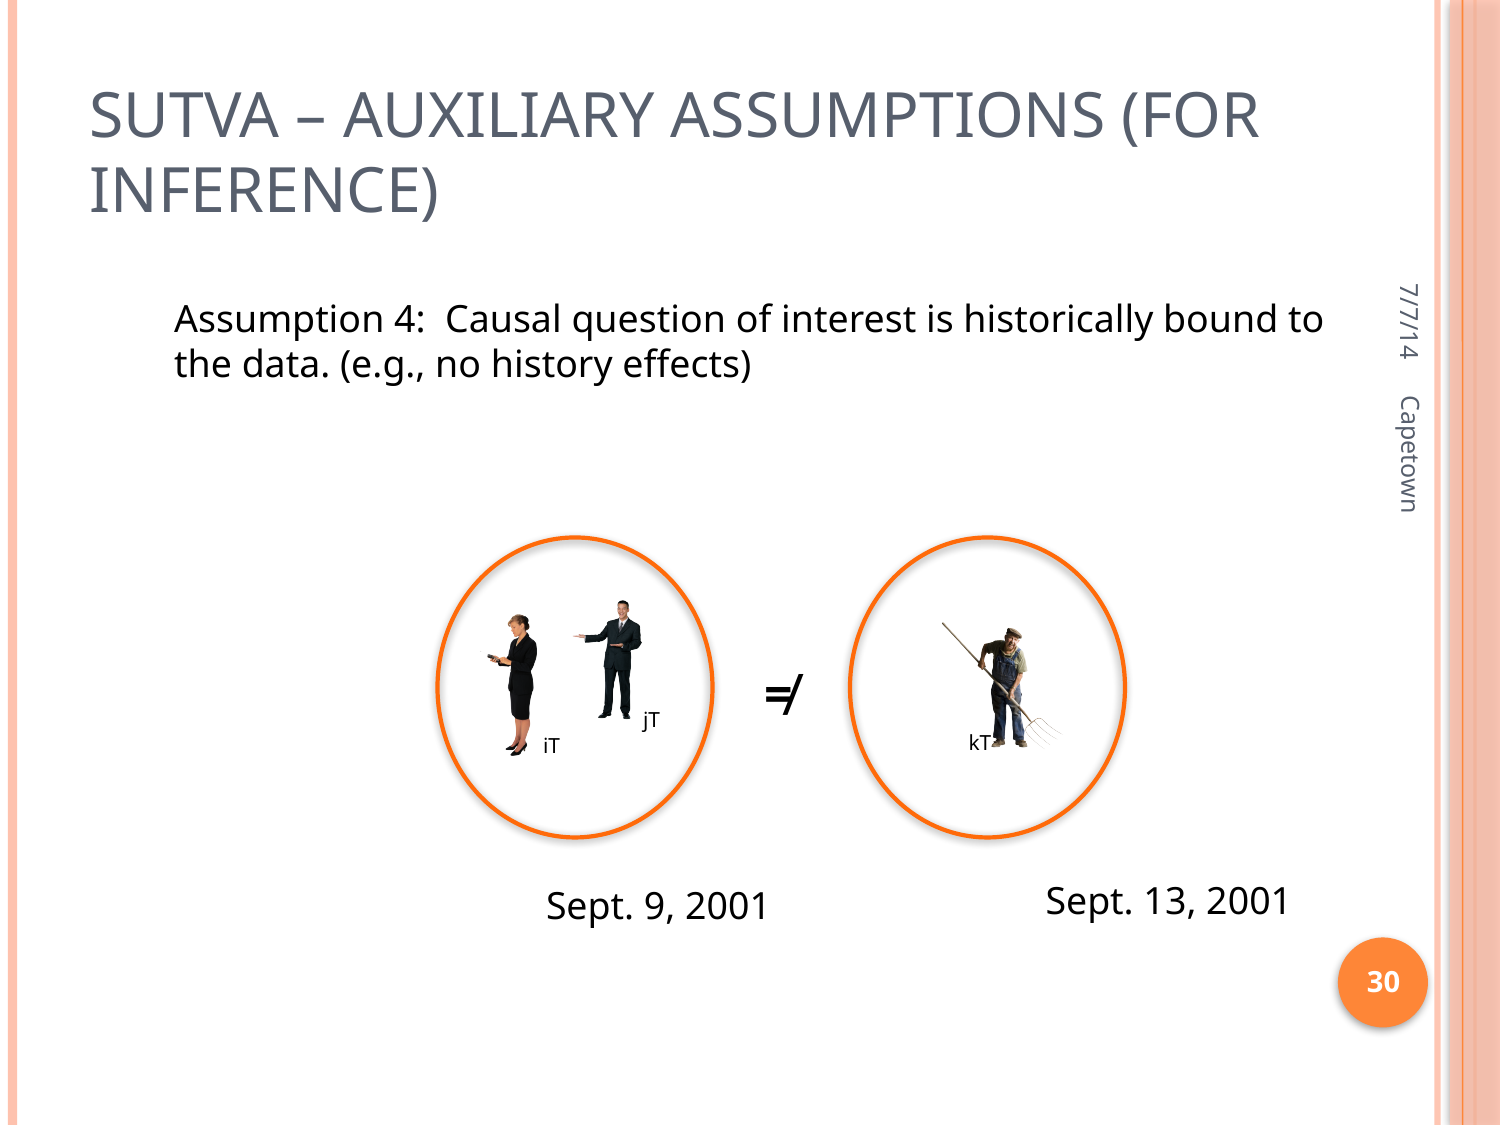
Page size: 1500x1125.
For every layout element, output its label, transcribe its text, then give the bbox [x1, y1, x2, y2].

footer Capetown [1379, 380, 1440, 906]
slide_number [1378, 43, 1442, 374]
title SUTVA – Auxiliary Assumptions (for inference) [75, 45, 1300, 233]
text_box Sept. 13, 2001 [1030, 869, 1308, 930]
text_box [436, 536, 714, 839]
text_box [848, 536, 1127, 839]
picture [478, 611, 538, 759]
slide_number 30 [1333, 940, 1434, 1027]
text_box Assumption 4: Causal question of interest is historically bound to the data. (e.g., no history effects) [159, 287, 1351, 393]
text_box Sept. 9, 2001 [531, 874, 787, 935]
picture [936, 620, 1068, 752]
picture [570, 599, 644, 721]
text_box ≠ [750, 655, 808, 730]
